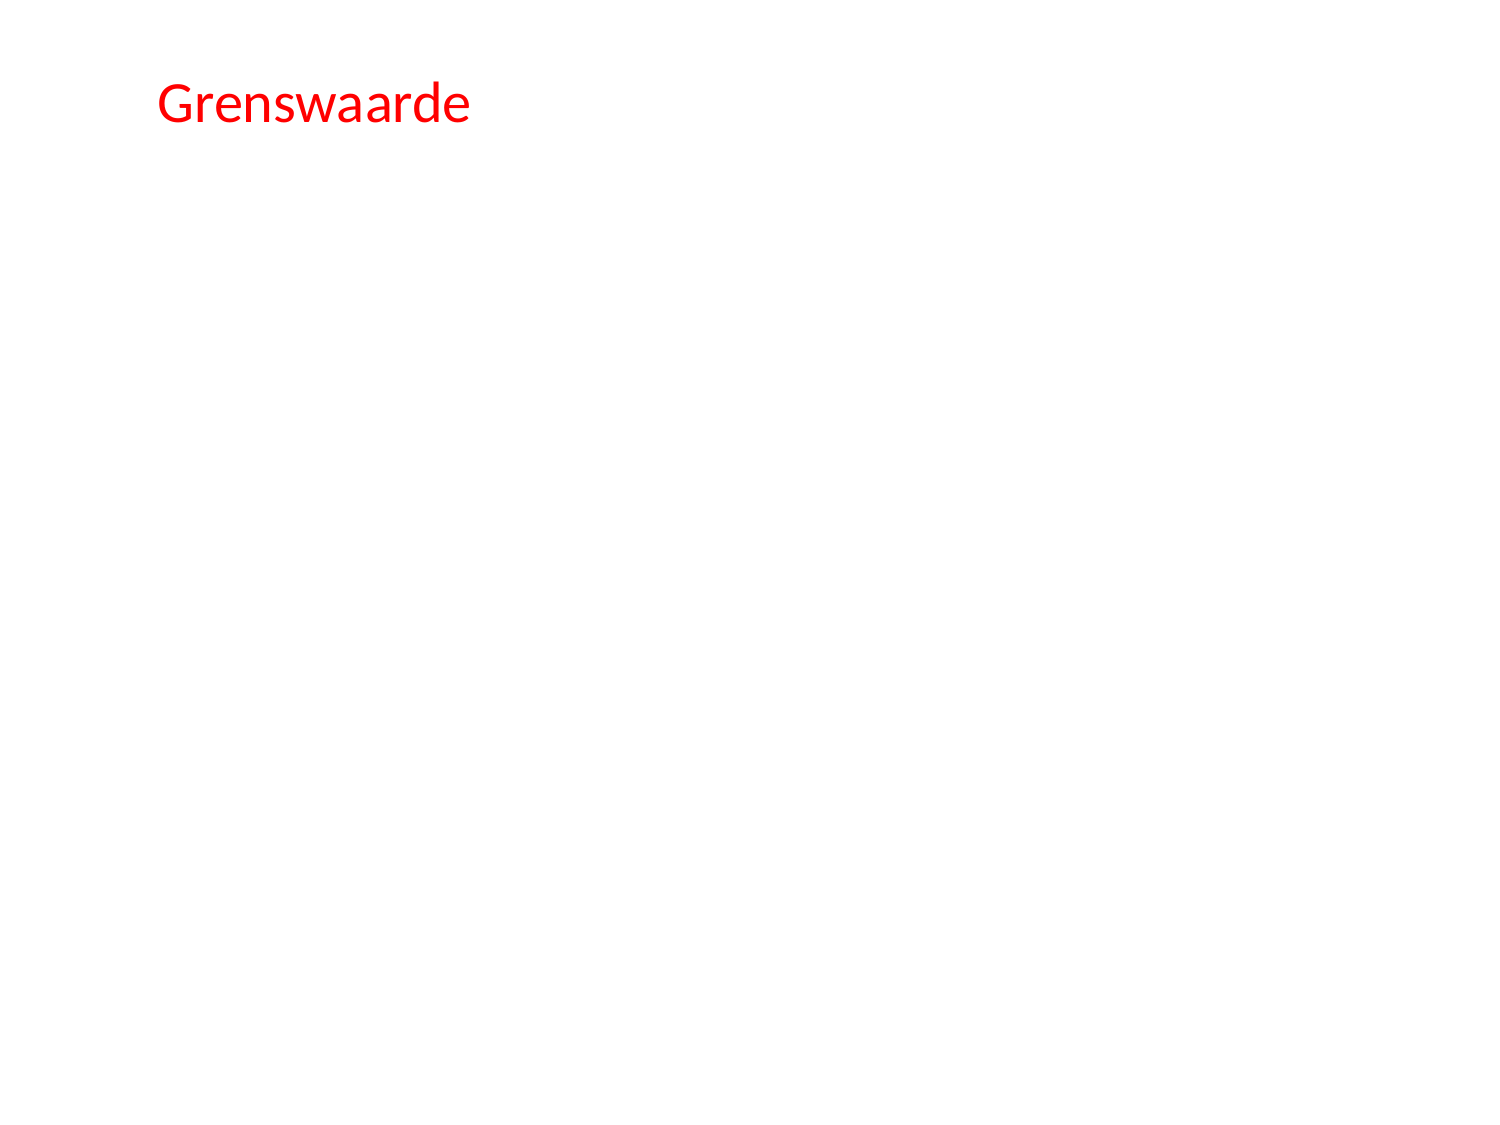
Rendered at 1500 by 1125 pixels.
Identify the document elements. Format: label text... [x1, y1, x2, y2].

text_box Grenswaarde [142, 57, 1500, 212]
